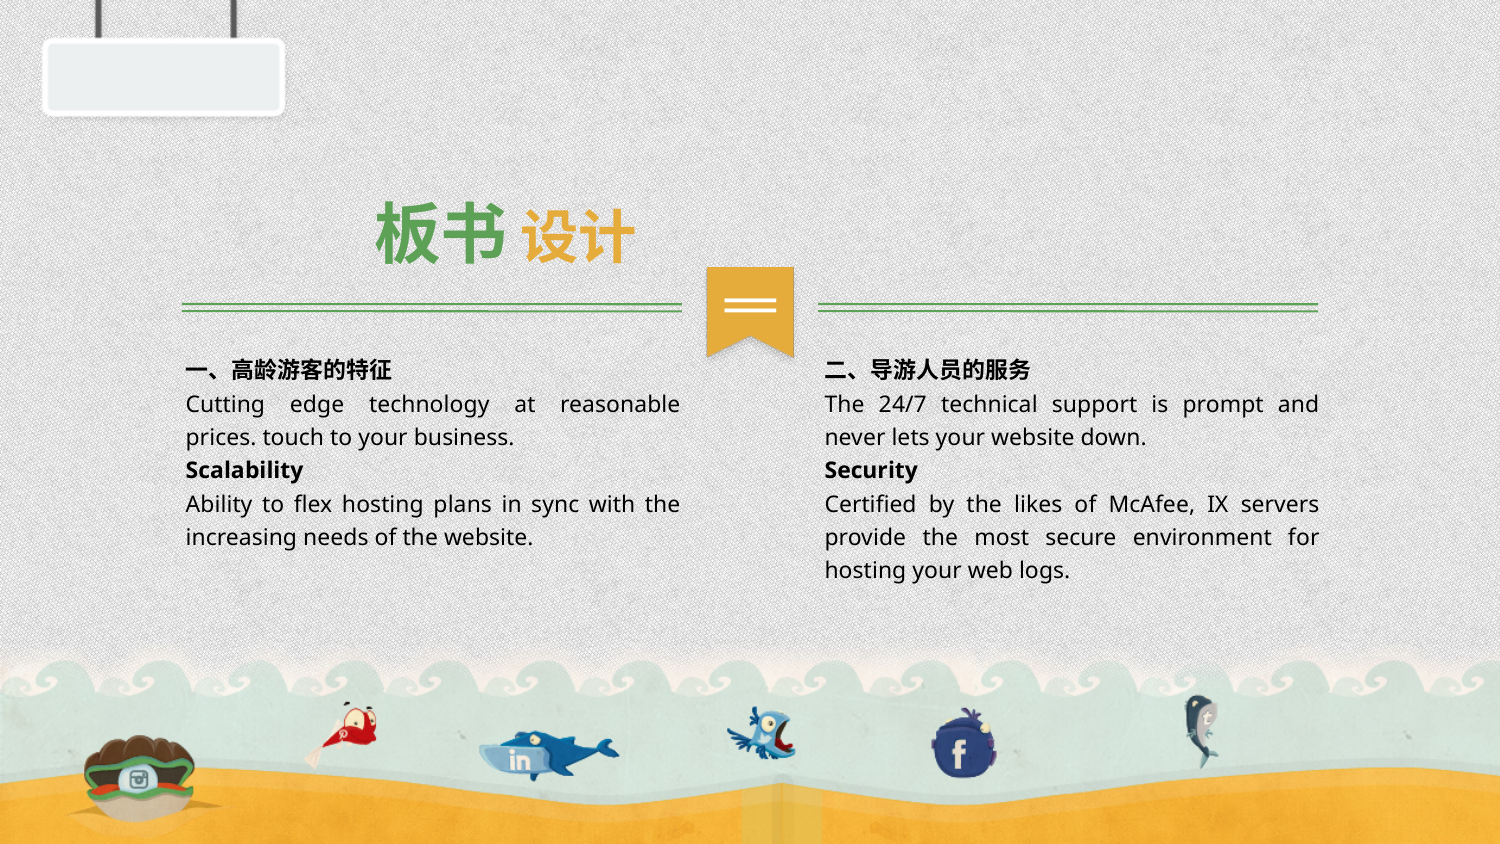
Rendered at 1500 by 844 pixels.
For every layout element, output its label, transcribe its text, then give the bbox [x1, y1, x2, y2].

text_box 板书 设计 [359, 184, 1275, 266]
text_box 一、高龄游客的特征 Cutting edge technology at reasonable prices. touch to your business. Scalability Ability to flex hosting plans in sync with the increasing needs of the website. [170, 342, 696, 558]
picture [0, 0, 1500, 844]
text_box 二、导游人员的服务 The 24/7 technical support is prompt and never lets your website down. Security Certified by the likes of McAfee, IX servers provide the most secure environment for hosting your web logs. [809, 342, 1335, 591]
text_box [181, 267, 1319, 369]
